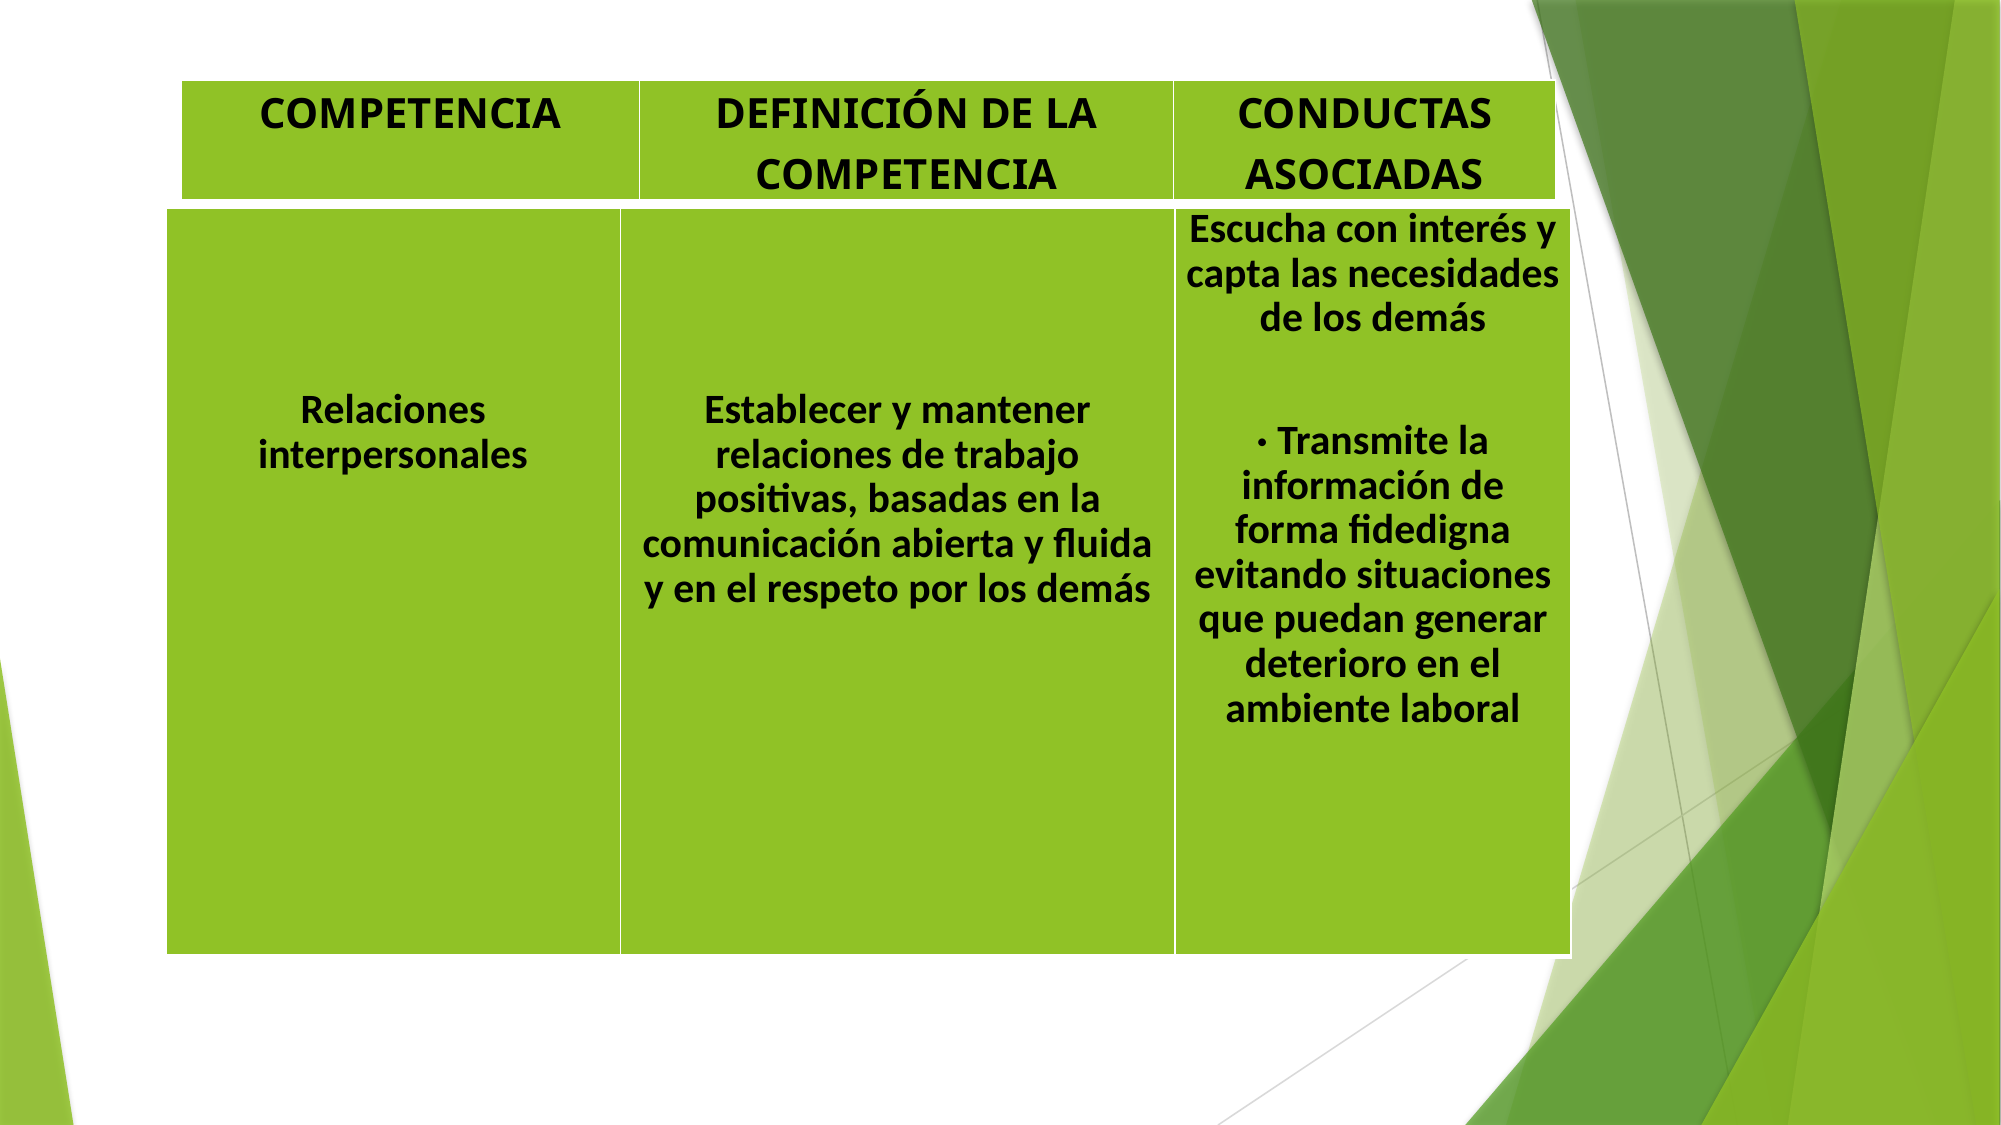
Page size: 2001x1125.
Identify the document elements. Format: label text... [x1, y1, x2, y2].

table_header Relaciones interpersonales [167, 209, 620, 954]
table_header Escucha con interés y capta las necesidades de los demás · Transmite la información de forma fidedigna evitando situaciones que puedan generar deterioro en el ambiente laboral [1176, 209, 1570, 954]
table_header CONDUCTAS ASOCIADAS [1174, 81, 1555, 199]
title [120, 72, 1531, 290]
table_header COMPETENCIA [182, 81, 639, 199]
table_header Establecer y mantener relaciones de trabajo positivas, basadas en la comunicación abierta y fluida y en el respeto por los demás [621, 209, 1174, 954]
table_header DEFINICIÓN DE LA COMPETENCIA [640, 81, 1173, 199]
